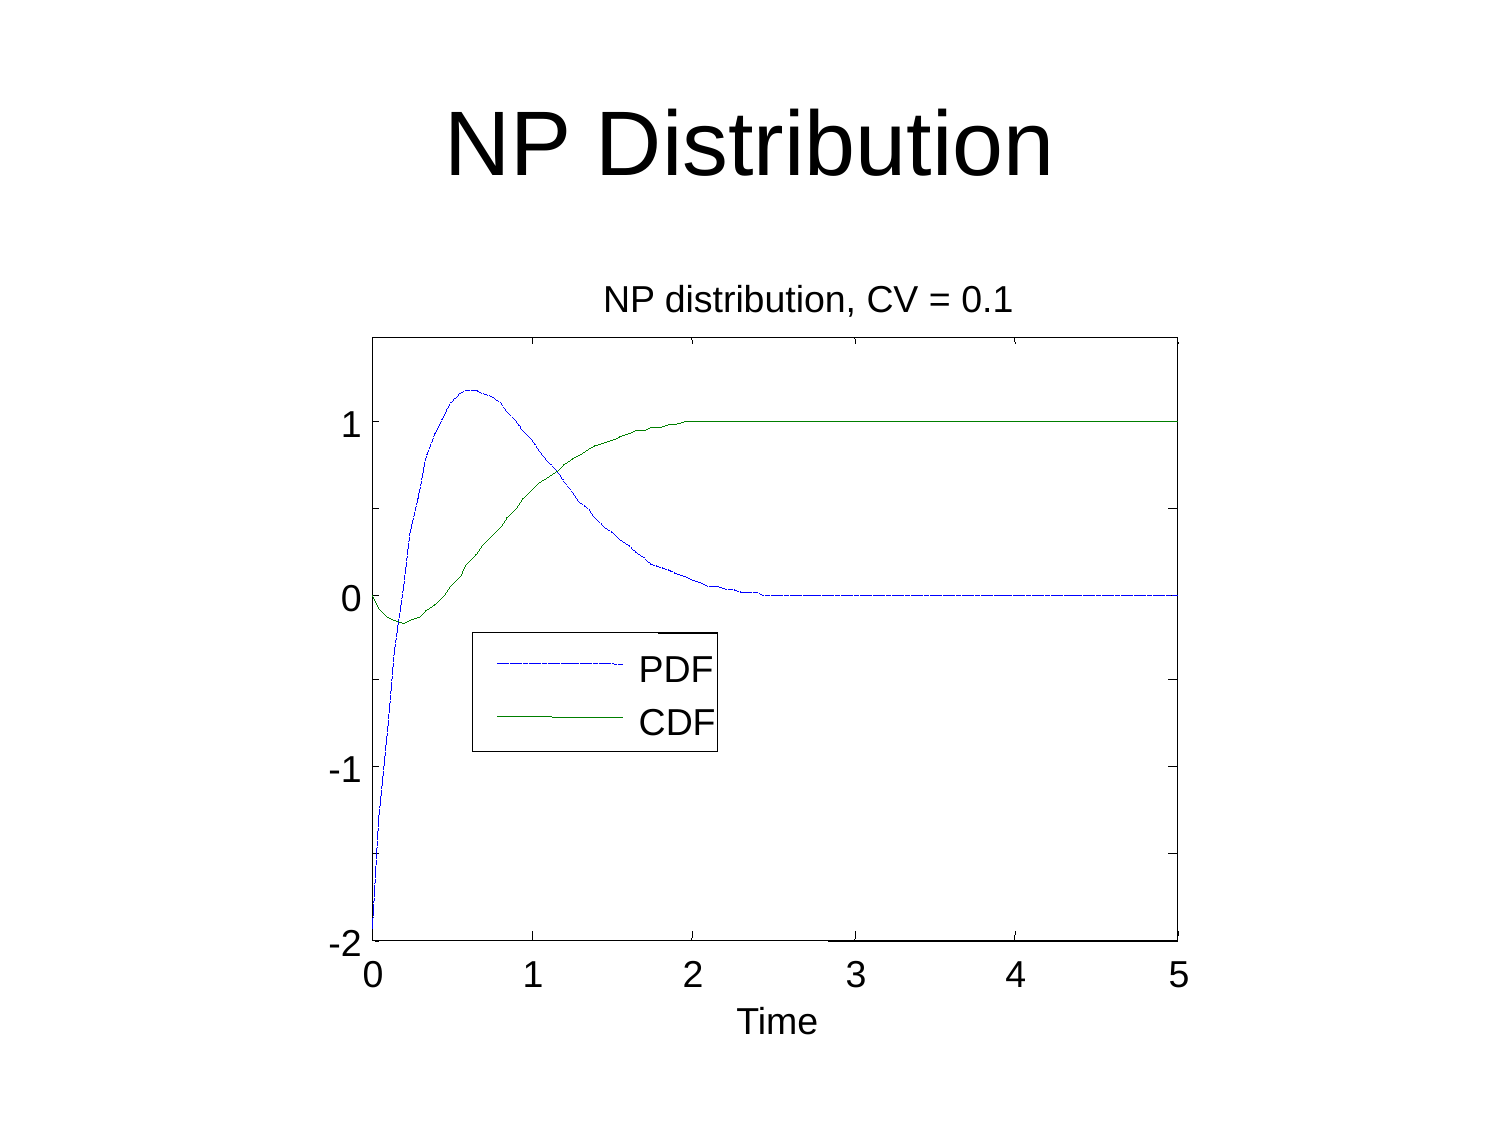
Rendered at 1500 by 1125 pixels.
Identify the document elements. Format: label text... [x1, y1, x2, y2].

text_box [237, 274, 1276, 1047]
title NP Distribution [74, 44, 1426, 233]
